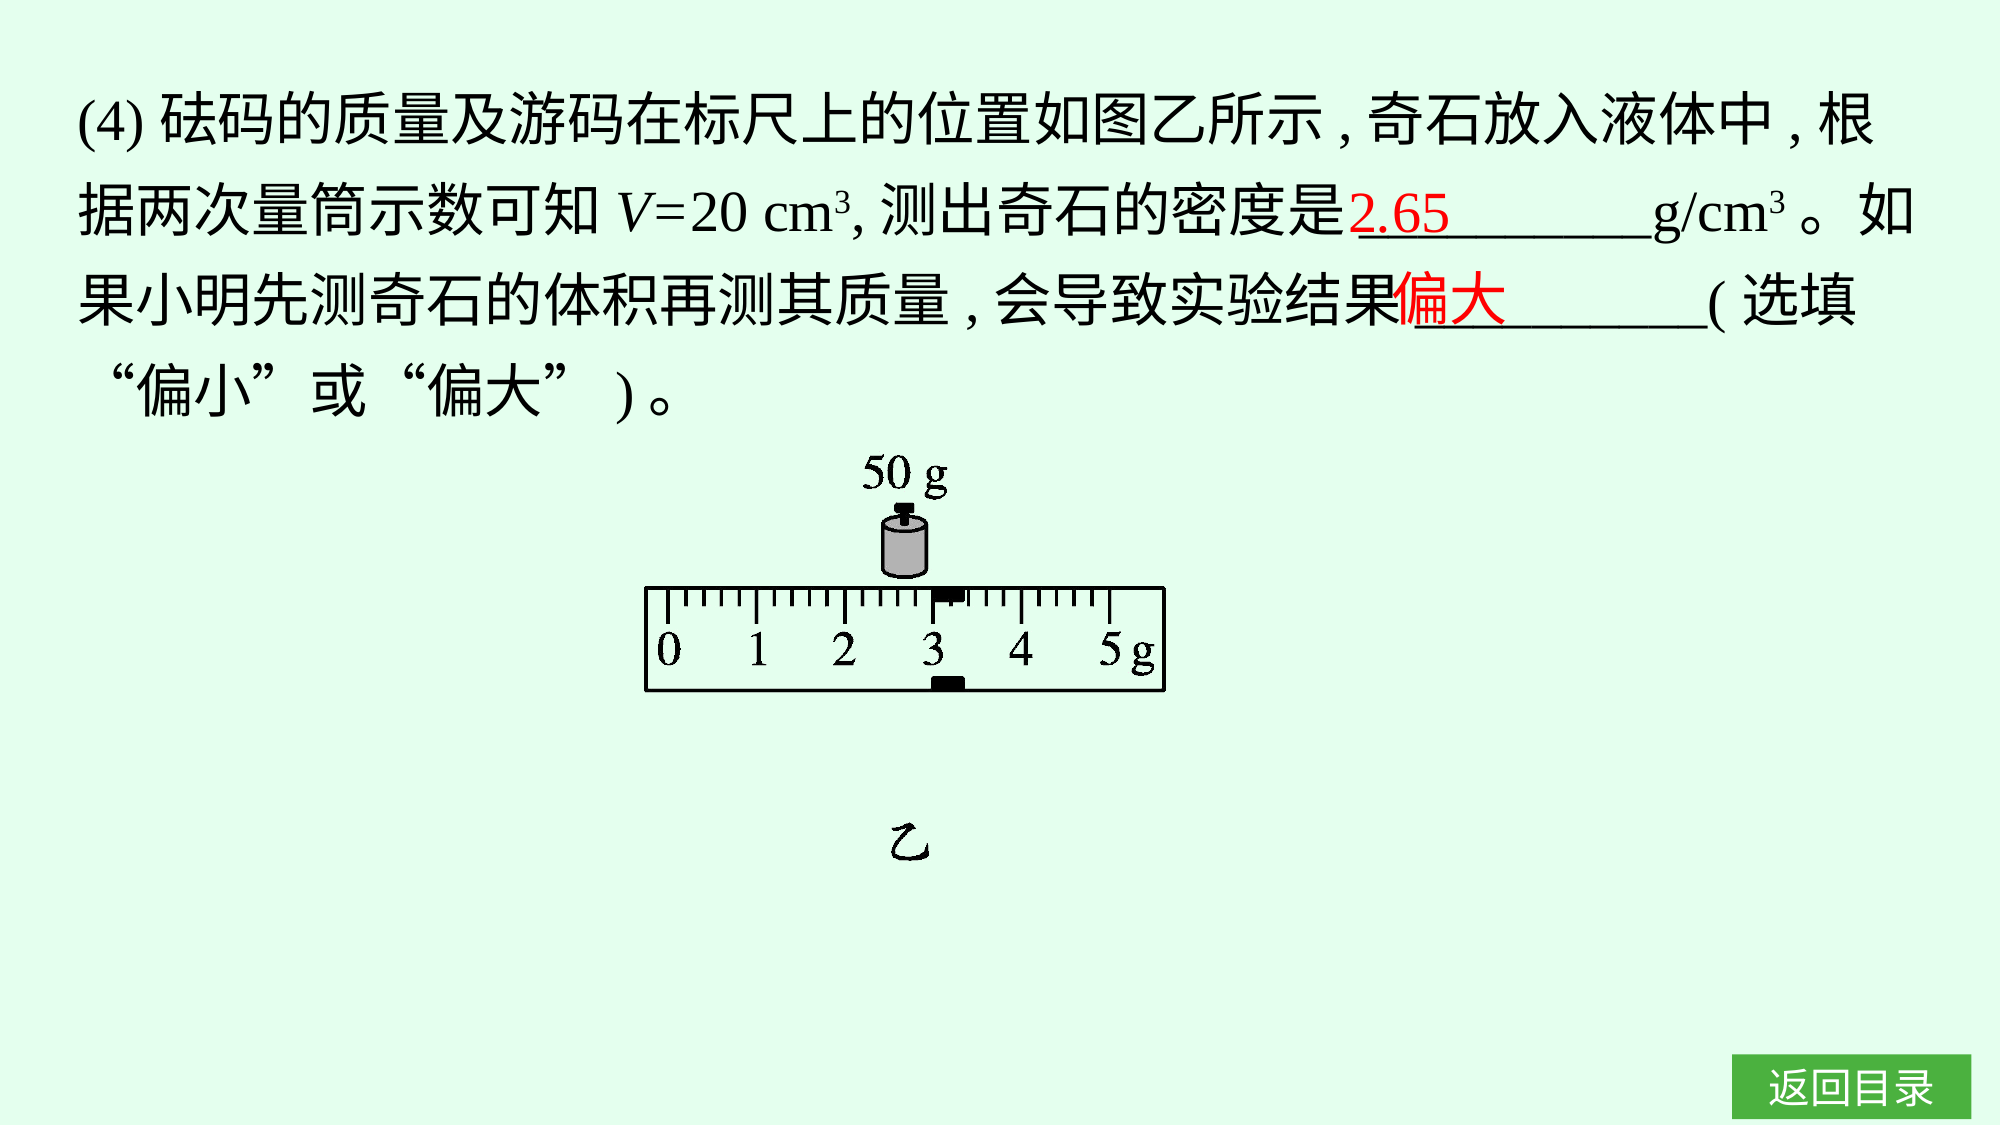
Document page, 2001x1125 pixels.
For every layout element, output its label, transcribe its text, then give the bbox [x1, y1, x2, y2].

text_box 偏大 [1376, 233, 1536, 340]
text_box (4)砝码的质量及游码在标尺上的位置如图乙所示,奇石放入液体中,根据两次量筒示数可知V=20 cm3,测出奇石的密度是__________g/cm3。如果小明先测奇石的体积再测其质量,会导致实验结果__________(选填“偏小”或“偏大”)。 [62, 53, 1938, 432]
picture [608, 426, 1168, 866]
text_box 2.65 [1333, 145, 1481, 252]
